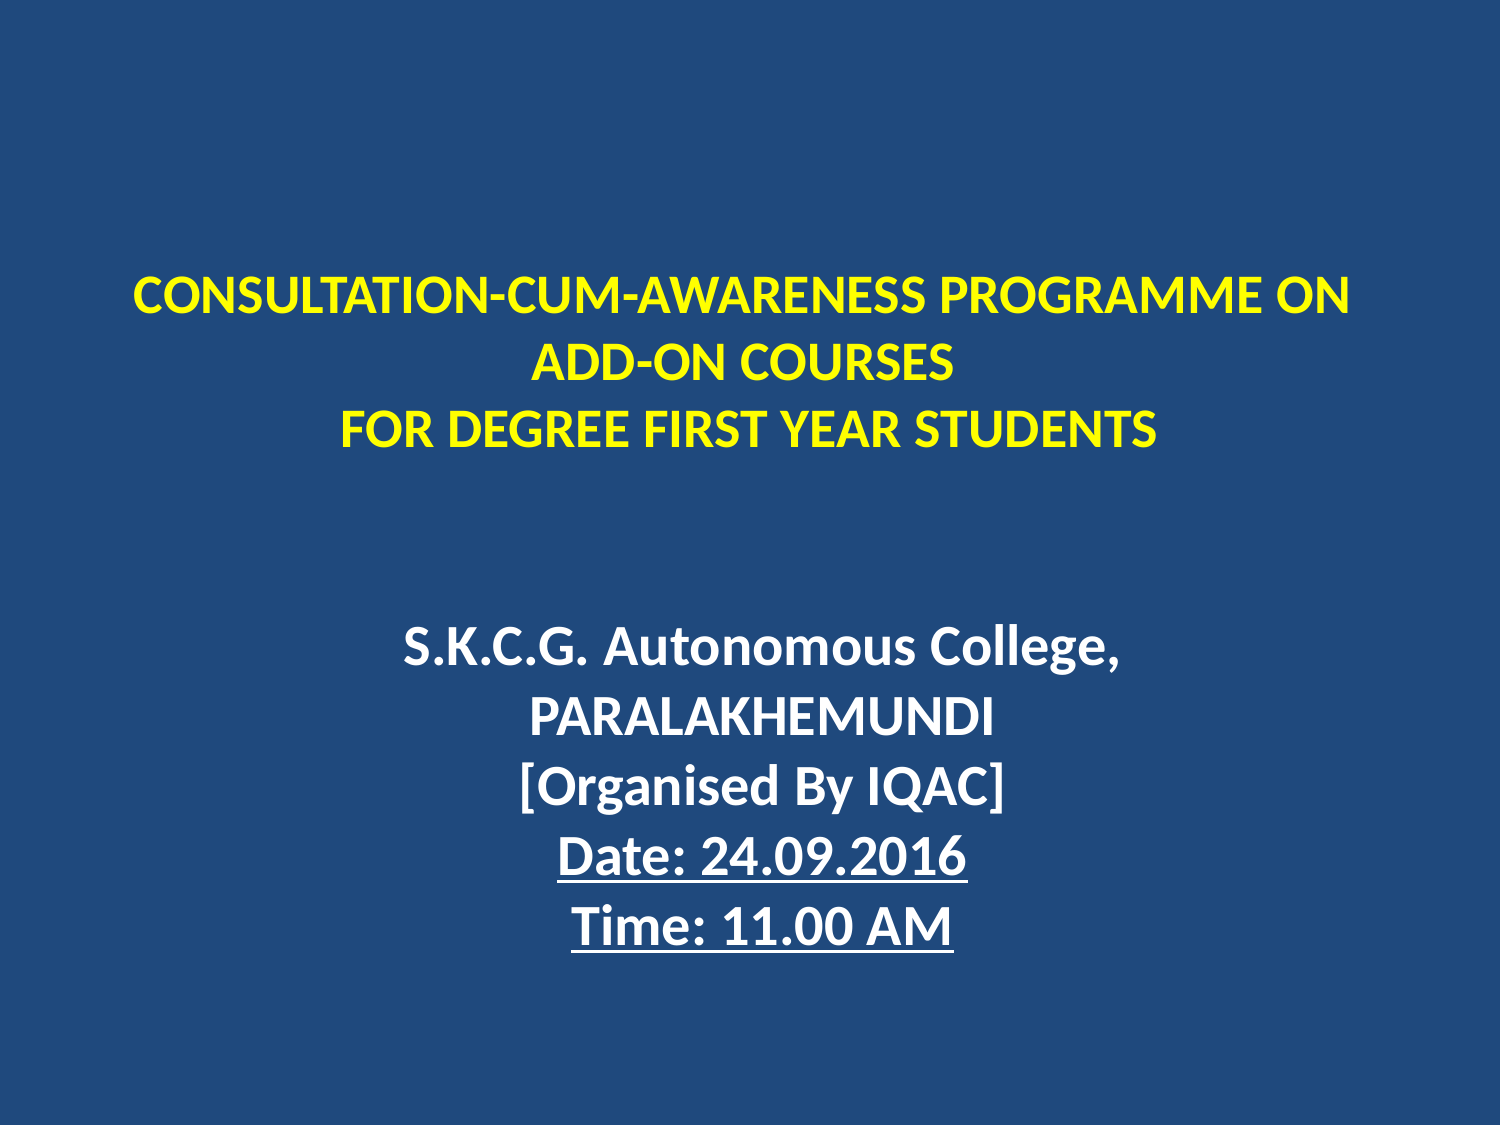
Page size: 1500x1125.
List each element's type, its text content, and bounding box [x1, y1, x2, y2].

title CONSULTATION-CUM-AWARENESS PROGRAMME ON ADD-ON COURSES FOR DEGREE FIRST YEAR STUDENTS [112, 87, 1388, 563]
subtitle S.K.C.G. Autonomous College, PARALAKHEMUNDI [Organised By IQAC] Date: 24.09.2016 Time: 11.00 AM [150, 600, 1375, 963]
